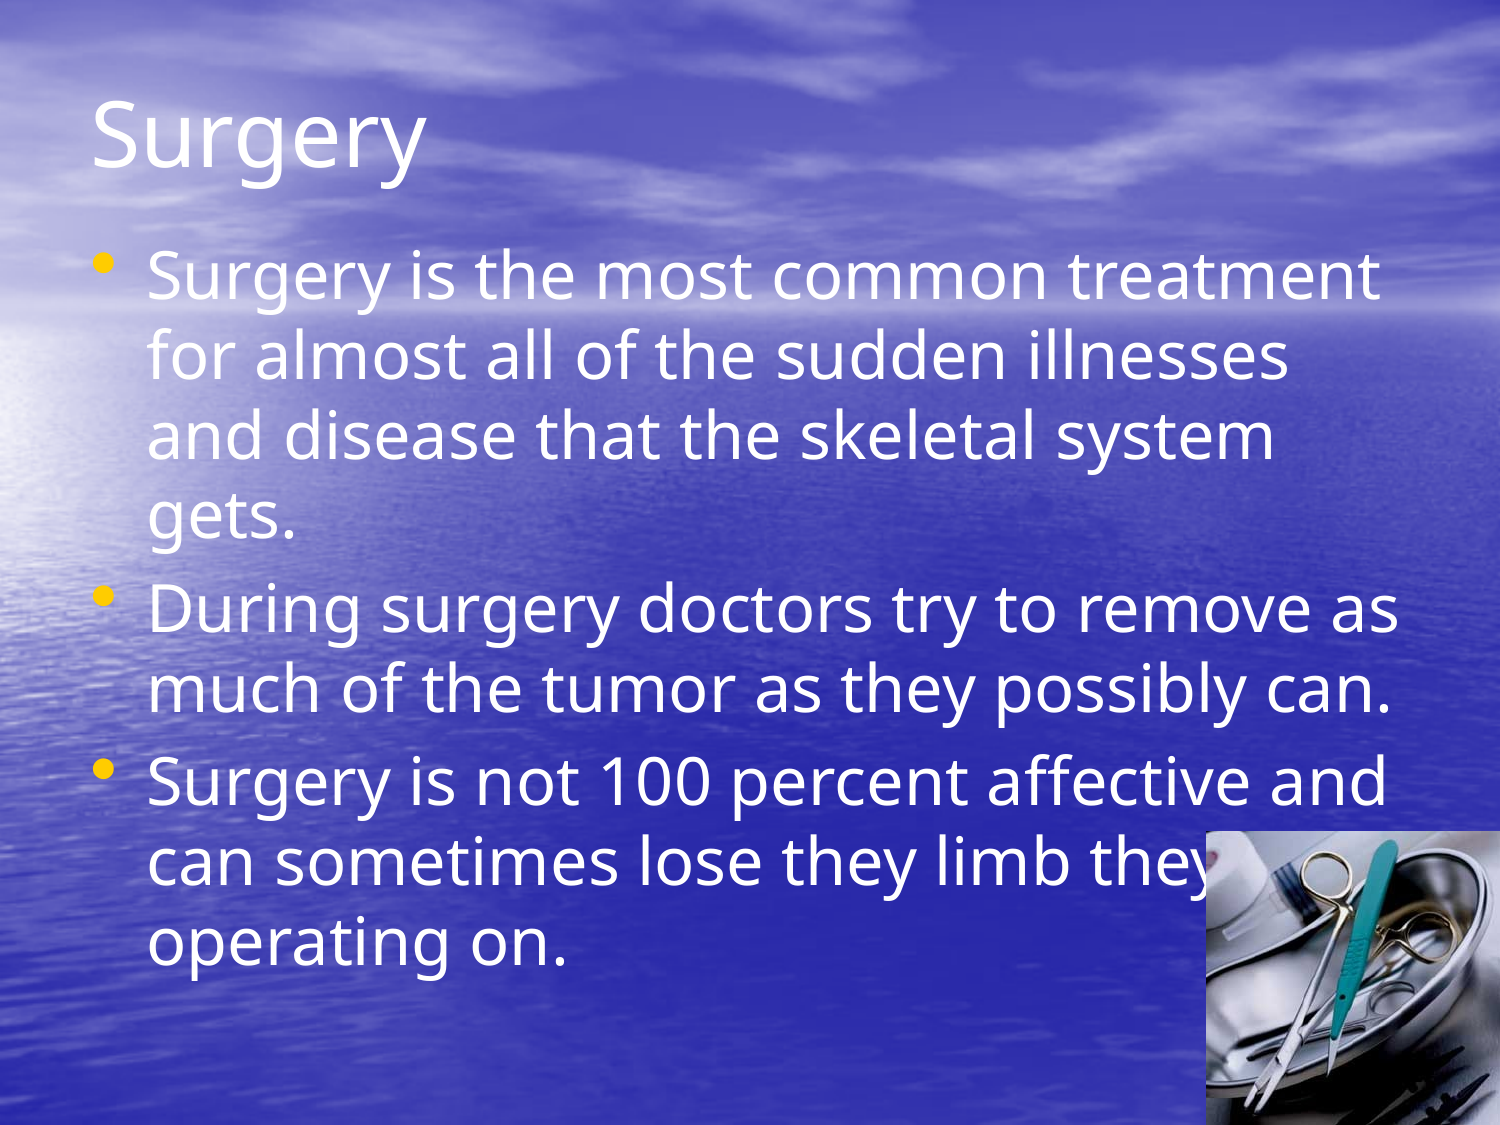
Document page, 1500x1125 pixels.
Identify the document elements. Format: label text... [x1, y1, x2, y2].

title Surgery [74, 37, 1426, 224]
list Surgery is the most common treatment for almost all of the sudden illnesses and disease that the skeletal system gets. During surgery doctors try to remove as much of the tumor as they possibly can. Surgery is not 100 percent affective and can sometimes lose they limb they are operating on. [74, 224, 1426, 968]
picture [1205, 830, 1500, 1125]
